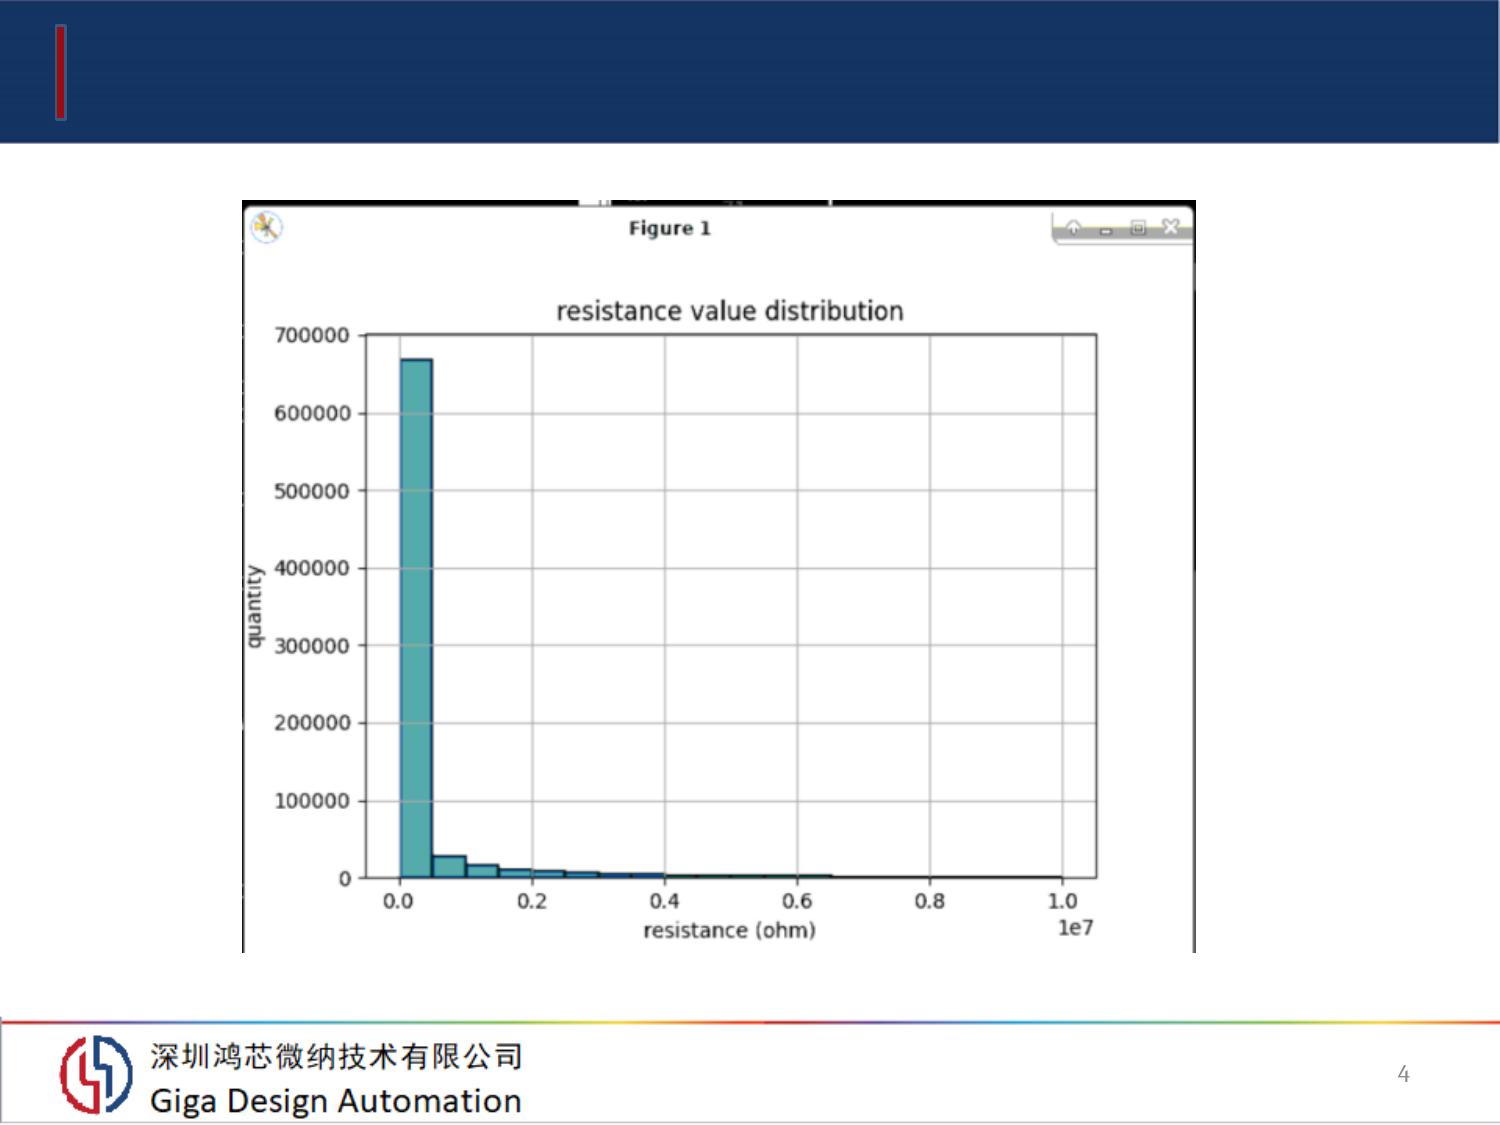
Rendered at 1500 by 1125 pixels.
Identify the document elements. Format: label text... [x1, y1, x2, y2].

picture [0, 0, 1500, 1125]
slide_number 4 [1074, 1042, 1425, 1103]
